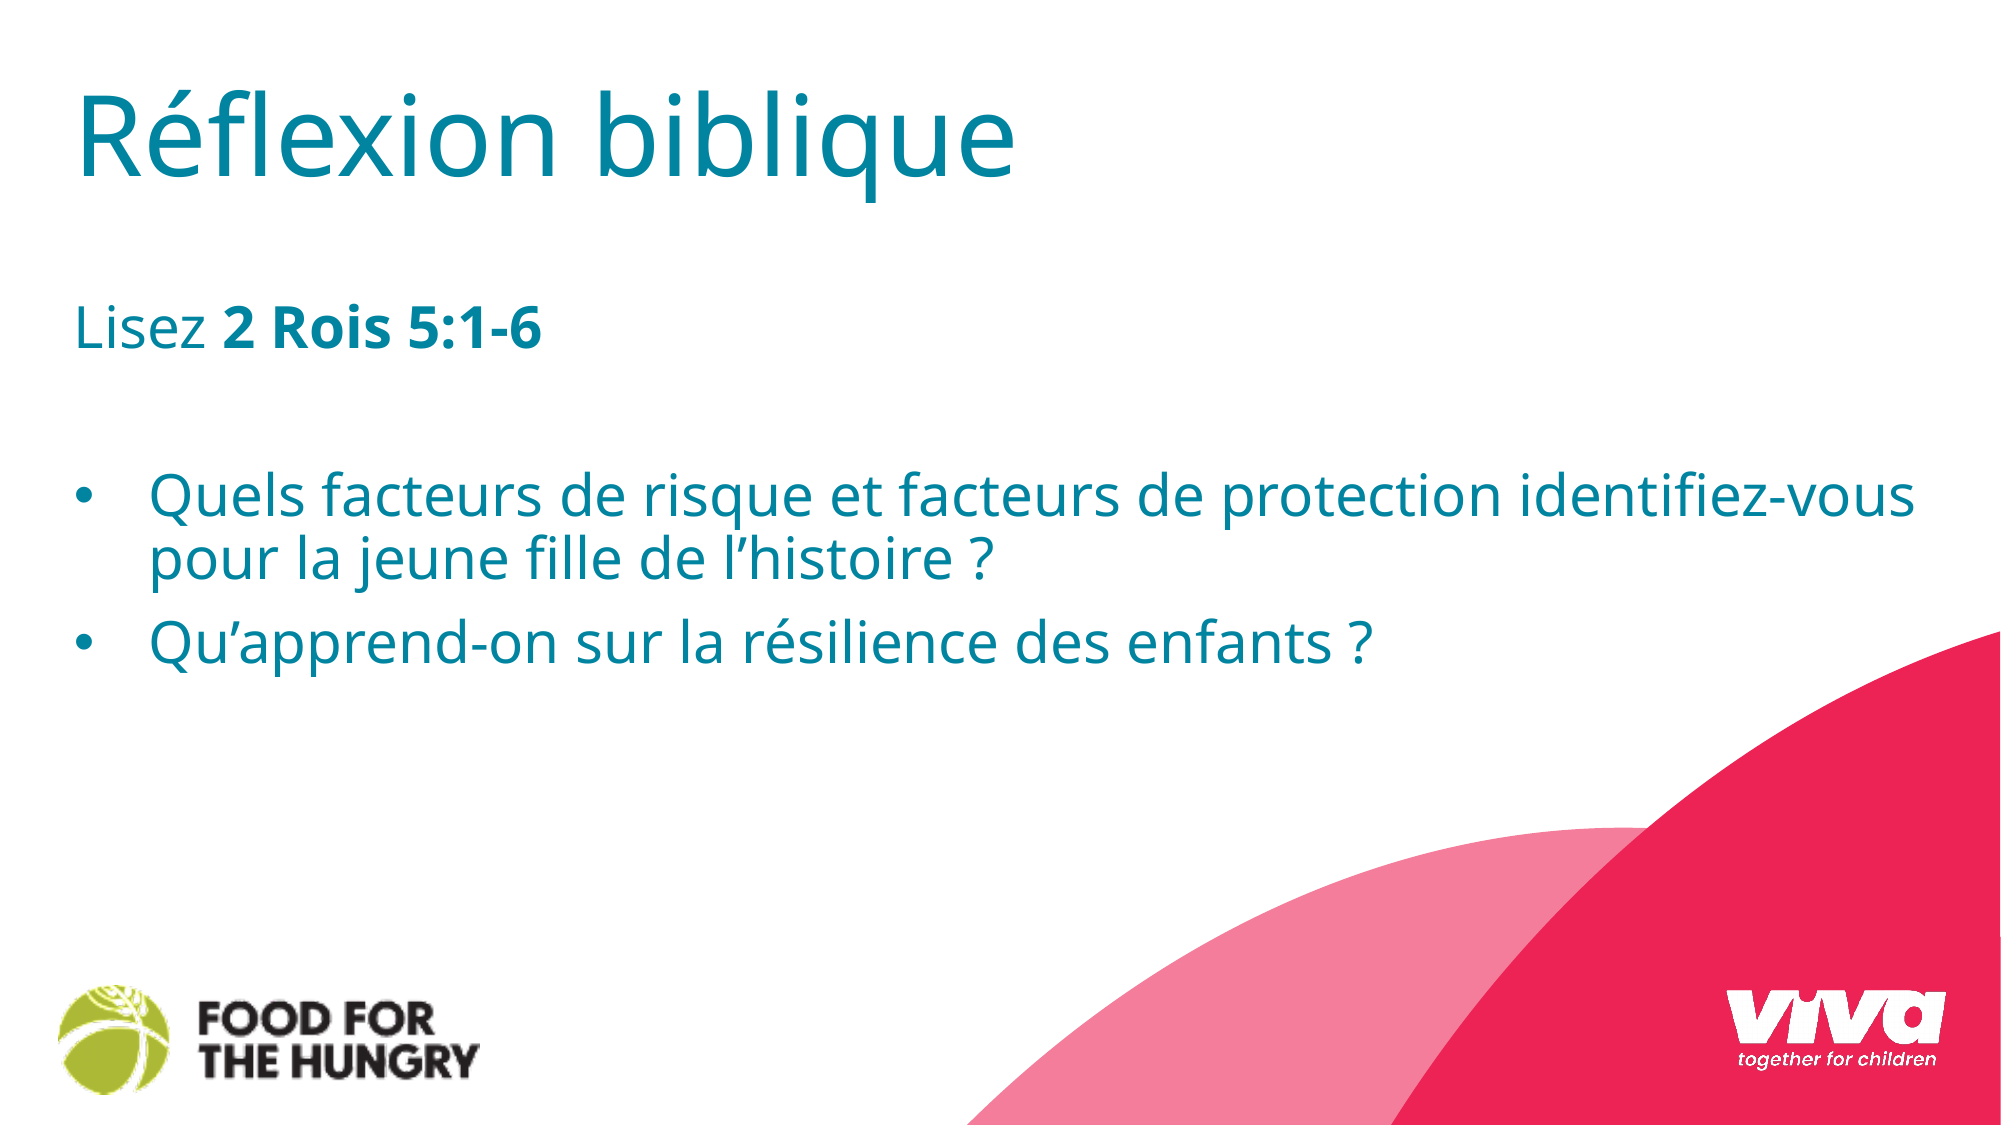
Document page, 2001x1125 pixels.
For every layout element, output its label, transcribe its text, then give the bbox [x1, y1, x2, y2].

list Réflexion biblique [59, 59, 1942, 343]
picture [58, 985, 480, 1095]
picture [1672, 936, 2000, 1125]
list Lisez 2 Rois 5:1-6 Quels facteurs de risque et facteurs de protection identifiez-vous pour la jeune fille de l’histoire ? Qu’apprend-on sur la résilience des enfants ? [58, 291, 1941, 938]
